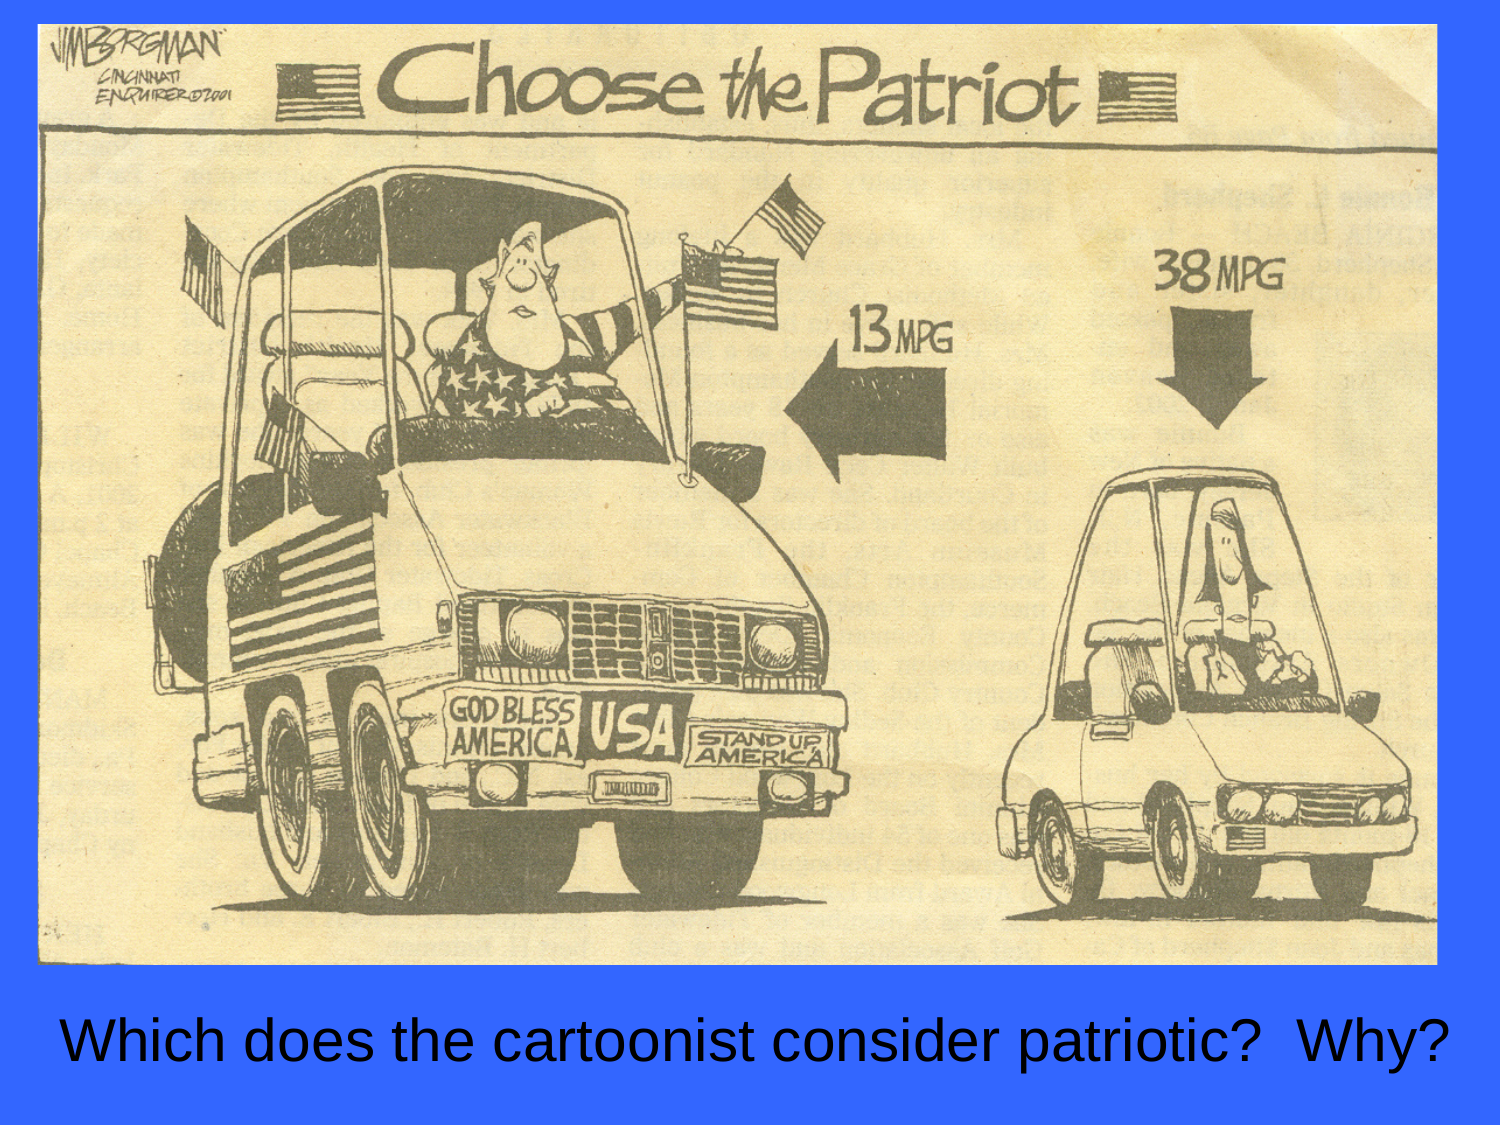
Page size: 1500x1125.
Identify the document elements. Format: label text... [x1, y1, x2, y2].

picture [37, 24, 1438, 966]
title Which does the cartoonist consider patriotic? Why? [37, 999, 1475, 1075]
